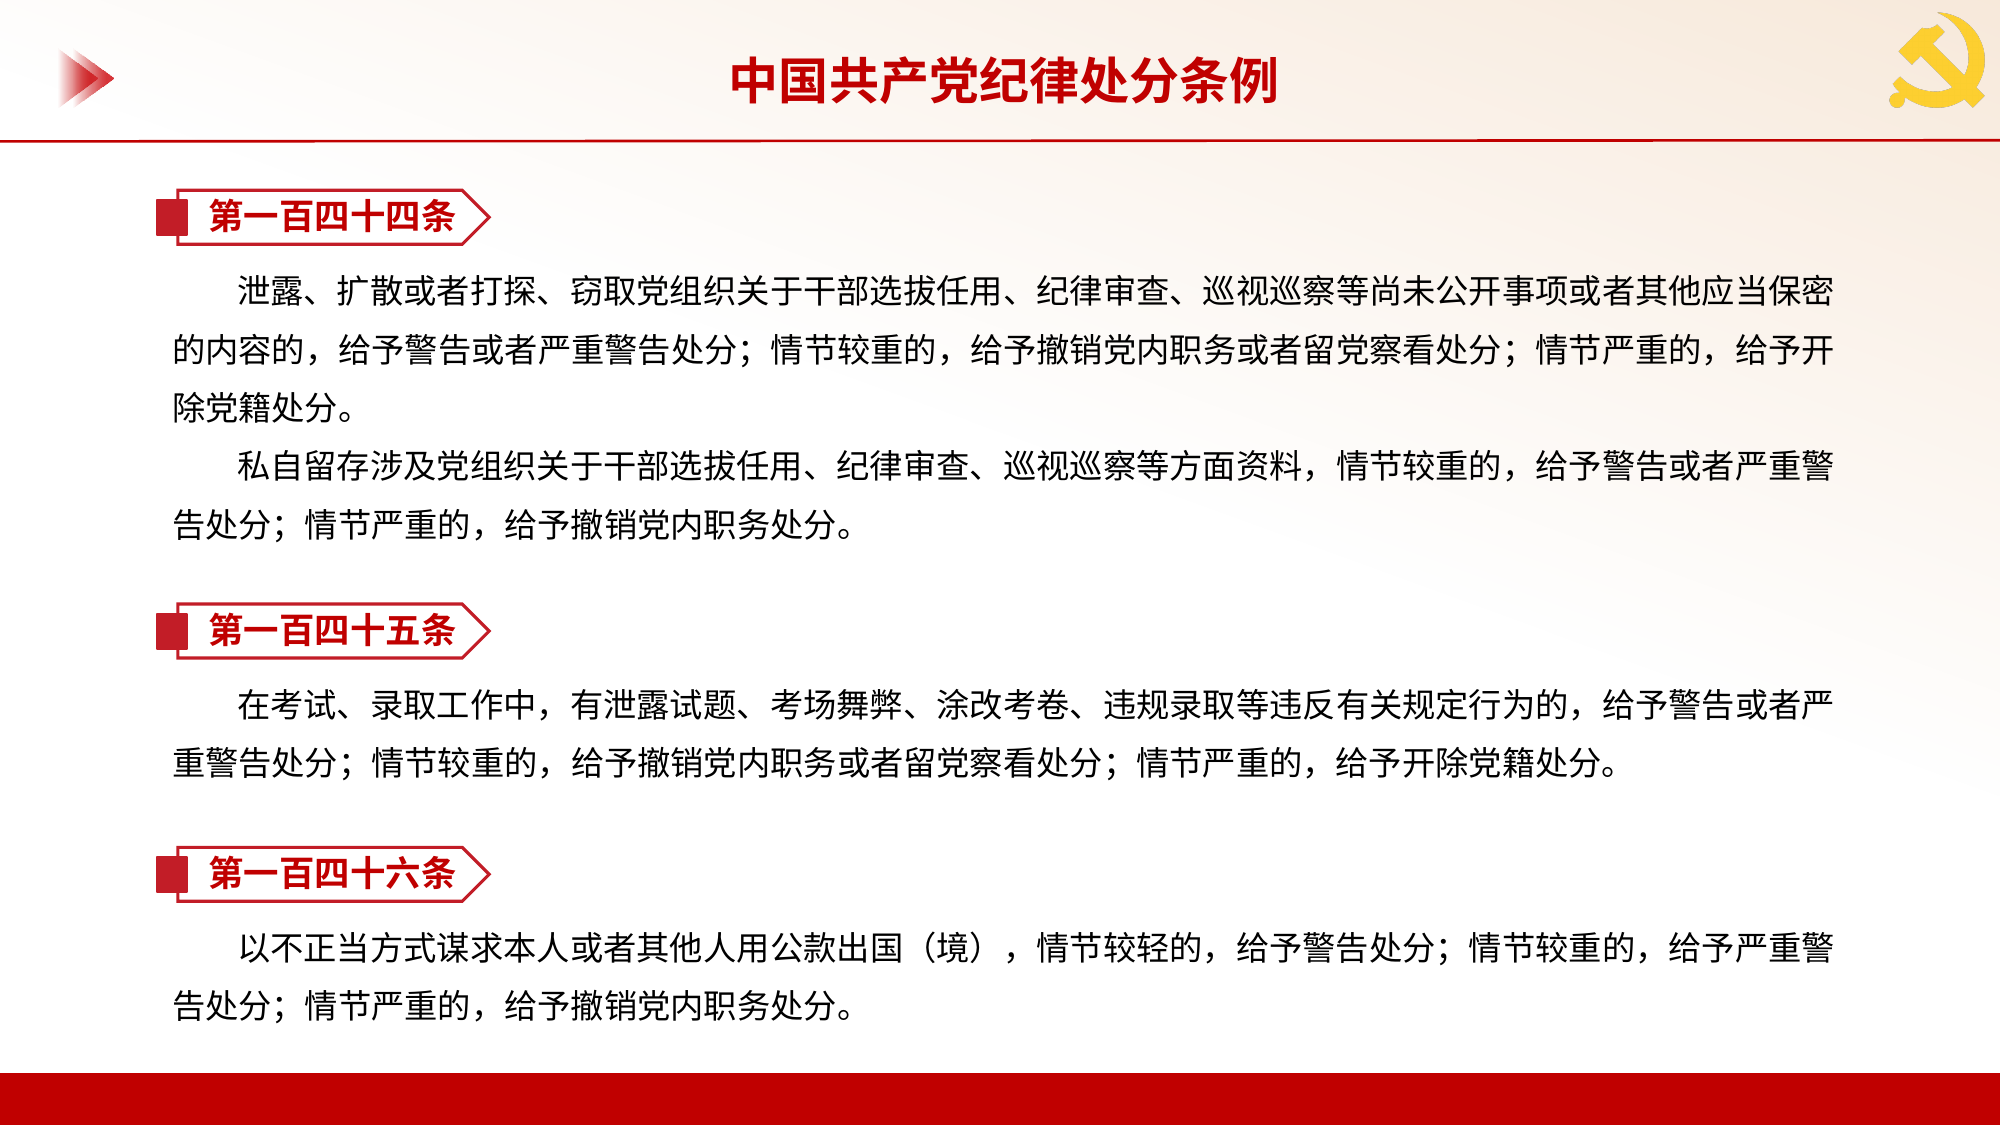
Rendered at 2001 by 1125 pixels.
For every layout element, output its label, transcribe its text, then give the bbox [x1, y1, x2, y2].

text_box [156, 600, 490, 659]
text_box 中国共产党纪律处分条例 [303, 29, 1705, 117]
picture [1889, 12, 1985, 108]
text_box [156, 187, 490, 245]
text_box 以不正当方式谋求本人或者其他人用公款出国（境），情节较轻的，给予警告处分；情节较重的，给予严重警告处分；情节严重的，给予撤销党内职务处分。 [157, 901, 1850, 983]
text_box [156, 844, 490, 902]
text_box 泄露、扩散或者打探、窃取党组织关于干部选拔任用、纪律审查、巡视巡察等尚未公开事项或者其他应当保密的内容的，给予警告或者严重警告处分；情节较重的，给予撤销党内职务或者留党察看处分；情节严重的，给予开除党籍处分。 私自留存涉及党组织关于干部选拔任用、纪律审查、巡视巡察等方面资料，情节较重的，给予警告或者严重警告处分；情节严重的，给予撤销党内职务处分。 [157, 244, 1850, 326]
text_box [0, 1072, 2000, 1125]
text_box 在考试、录取工作中，有泄露试题、考场舞弊、涂改考卷、违规录取等违反有关规定行为的，给予警告或者严重警告处分；情节较重的，给予撤销党内职务或者留党察看处分；情节严重的，给予开除党籍处分。 [157, 658, 1850, 740]
